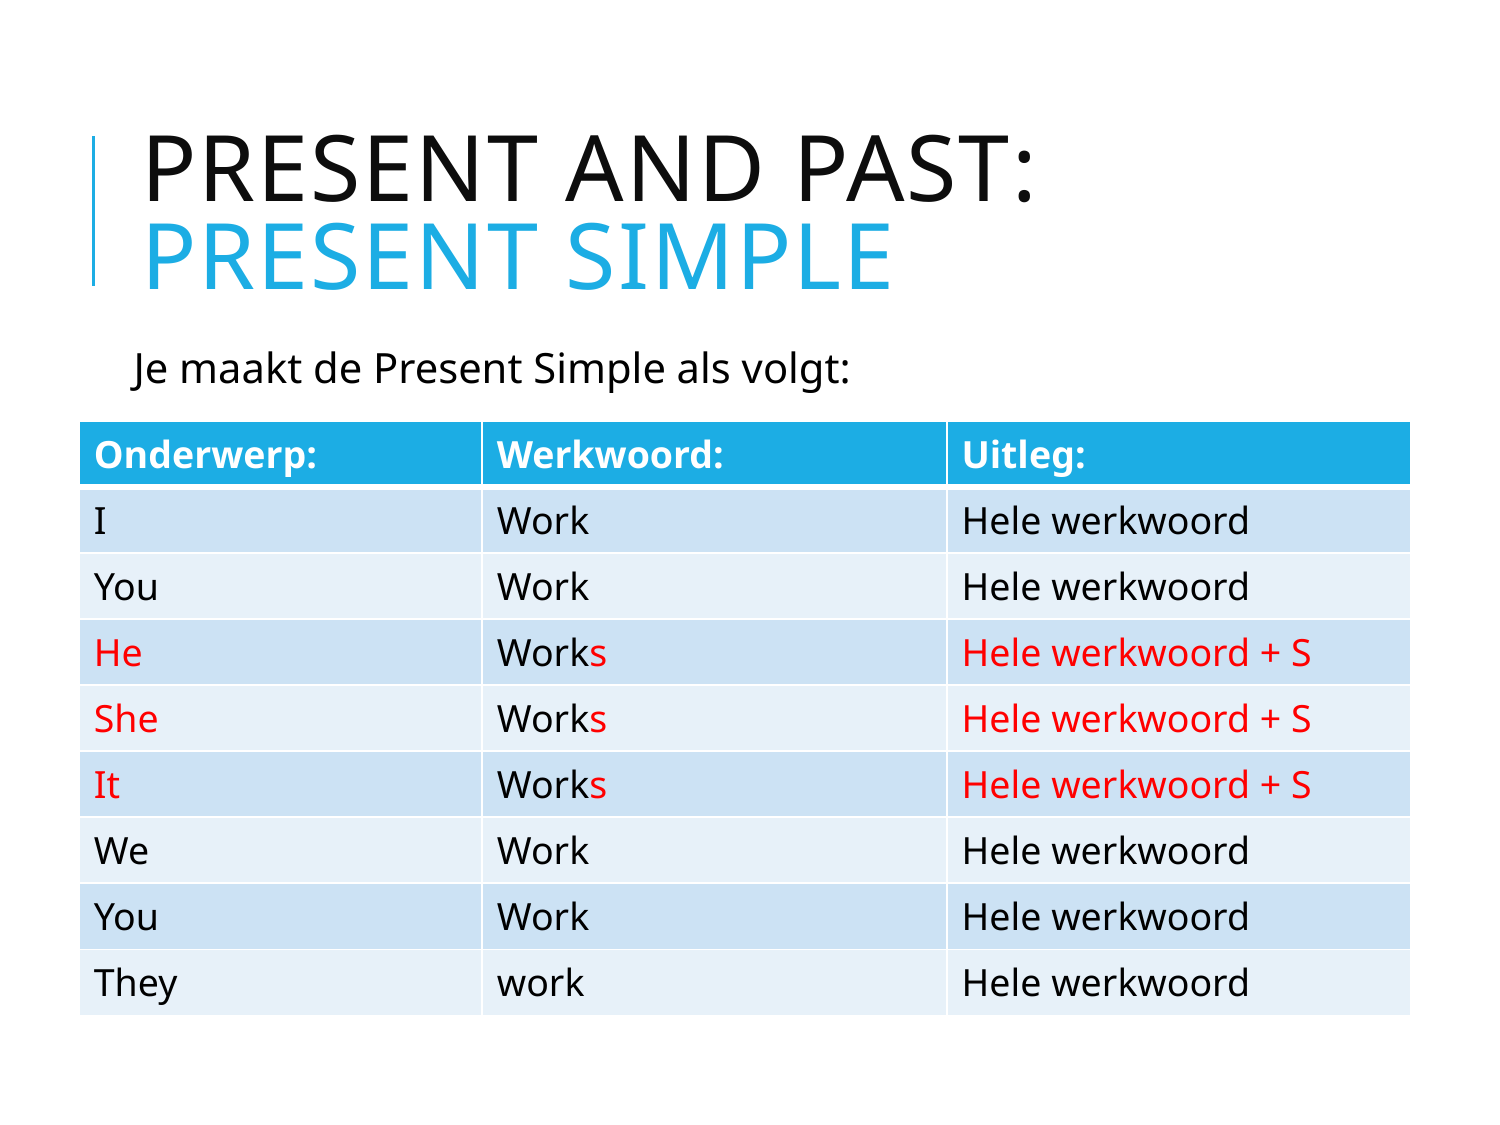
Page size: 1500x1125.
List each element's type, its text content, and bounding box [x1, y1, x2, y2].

table_cell Hele werkwoord + S [948, 686, 1410, 750]
table_cell Hele werkwoord + S [948, 752, 1410, 816]
table_cell I [80, 490, 481, 552]
list Je maakt de Present Simple als volgt: [126, 339, 1322, 420]
table_cell We [80, 818, 481, 882]
table_cell Hele werkwoord [948, 818, 1410, 882]
table_cell You [80, 554, 481, 618]
table_header Werkwoord: [483, 422, 946, 484]
table_cell It [80, 752, 481, 816]
table_cell You [80, 884, 481, 949]
table_cell Hele werkwoord [948, 554, 1410, 618]
table_header Uitleg: [948, 422, 1410, 484]
table_cell Hele werkwoord [948, 950, 1410, 1015]
table_cell Work [483, 554, 946, 618]
table_cell He [80, 620, 481, 684]
title PRESENT AND PAST: PRESENT SIMPLE [126, 96, 1322, 339]
table_cell Work [483, 884, 946, 949]
table_cell work [483, 950, 946, 1015]
table_cell Hele werkwoord [948, 490, 1410, 552]
table_cell Works [483, 686, 946, 750]
table_header Onderwerp: [80, 422, 481, 484]
table_cell Works [483, 620, 946, 684]
table_cell Hele werkwoord + S [948, 620, 1410, 684]
table_cell Work [483, 490, 946, 552]
table_cell They [80, 950, 481, 1015]
table_cell She [80, 686, 481, 750]
table_cell Work [483, 818, 946, 882]
table_cell Works [483, 752, 946, 816]
table_cell Hele werkwoord [948, 884, 1410, 949]
